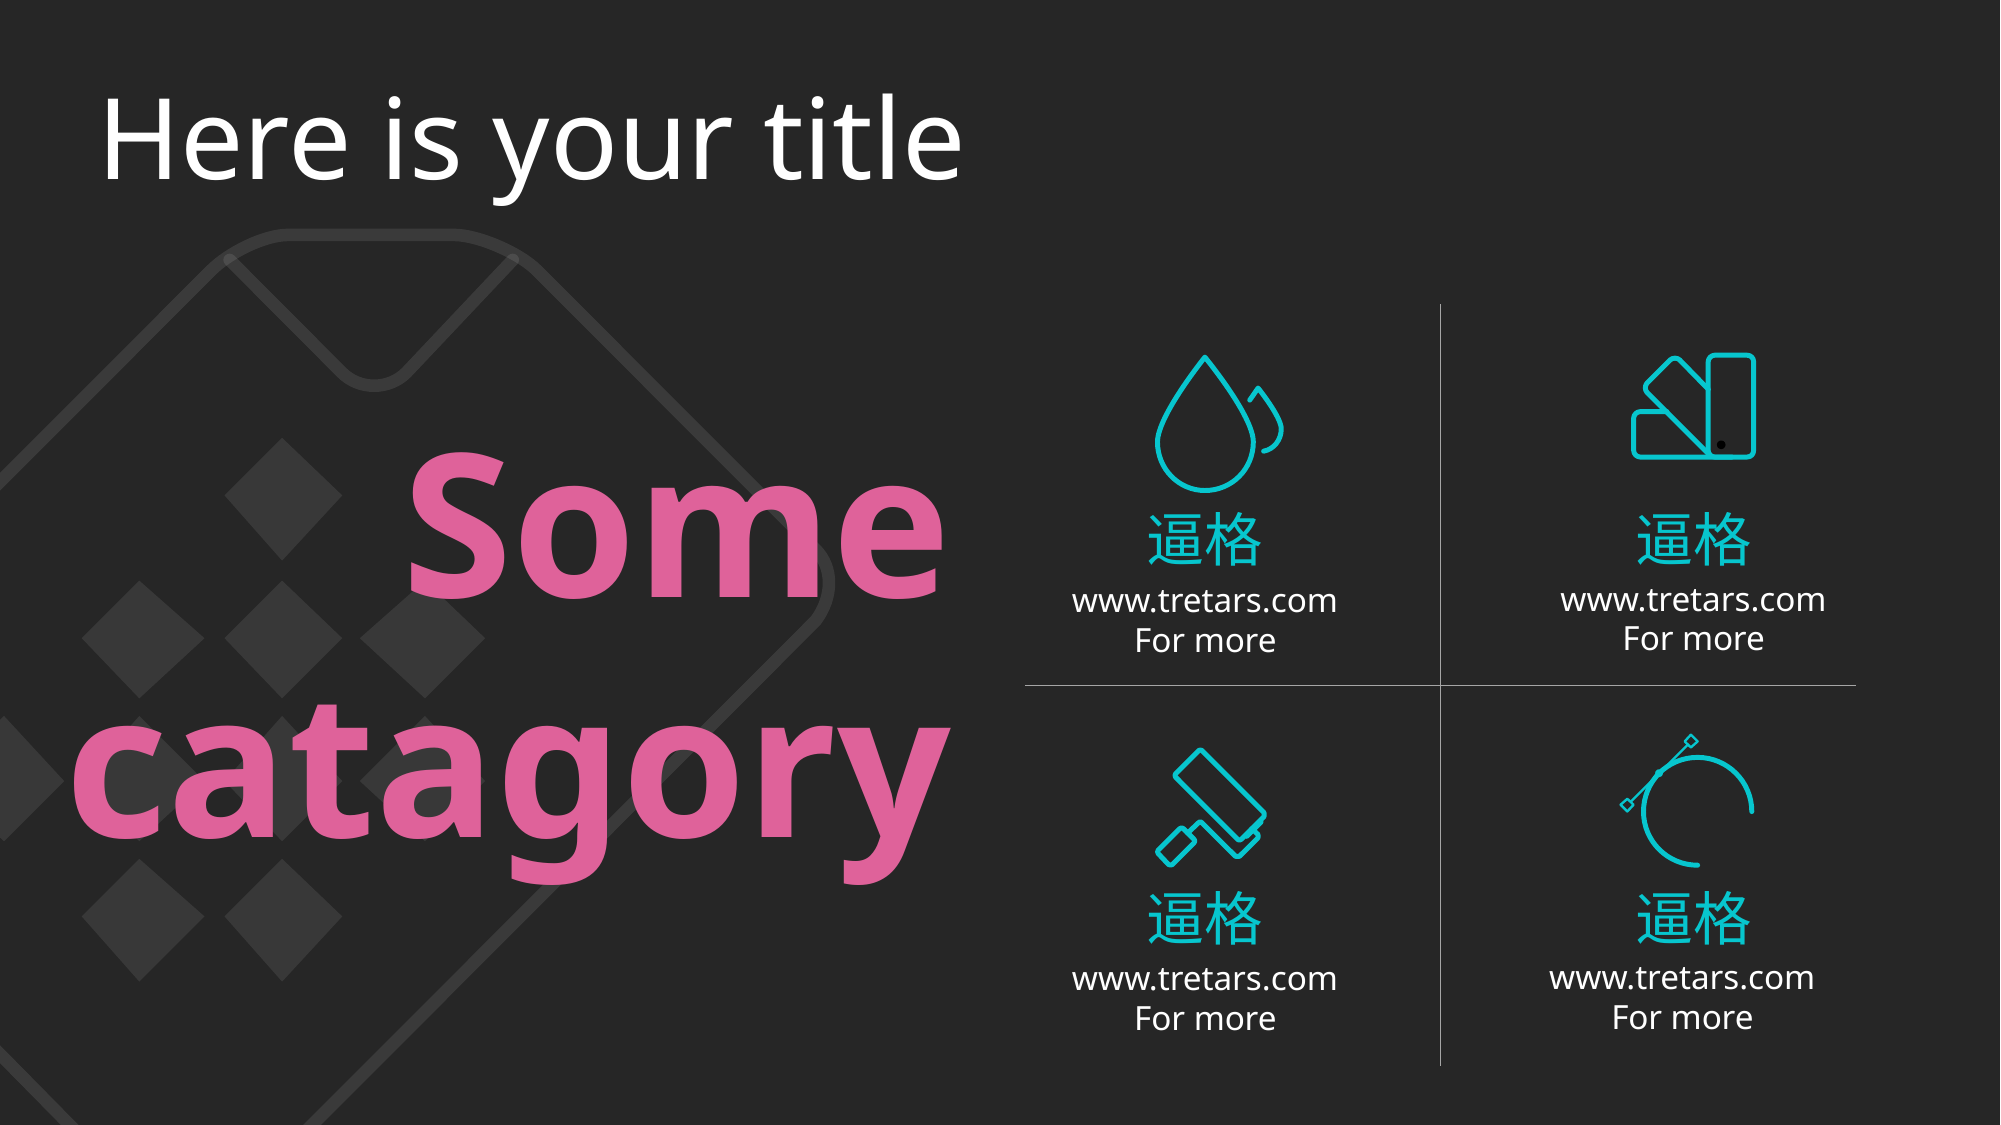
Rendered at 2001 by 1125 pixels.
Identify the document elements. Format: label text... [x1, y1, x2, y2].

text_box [1157, 357, 1282, 491]
text_box 逼格 [1620, 874, 1767, 960]
text_box 逼格 [1620, 496, 1767, 581]
text_box 逼格 [1131, 874, 1278, 960]
text_box Here is your title [82, 60, 982, 210]
text_box www.tretars.com For more [1057, 571, 1354, 666]
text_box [1157, 749, 1265, 866]
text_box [1620, 734, 1752, 866]
text_box www.tretars.com For more [1057, 950, 1354, 1045]
text_box www.tretars.com For more [1534, 948, 1831, 1044]
text_box Some catagory [834, 390, 966, 885]
text_box 逼格 [1131, 496, 1278, 581]
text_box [0, 234, 834, 1125]
text_box www.tretars.com For more [1545, 570, 1842, 665]
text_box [1633, 355, 1754, 458]
